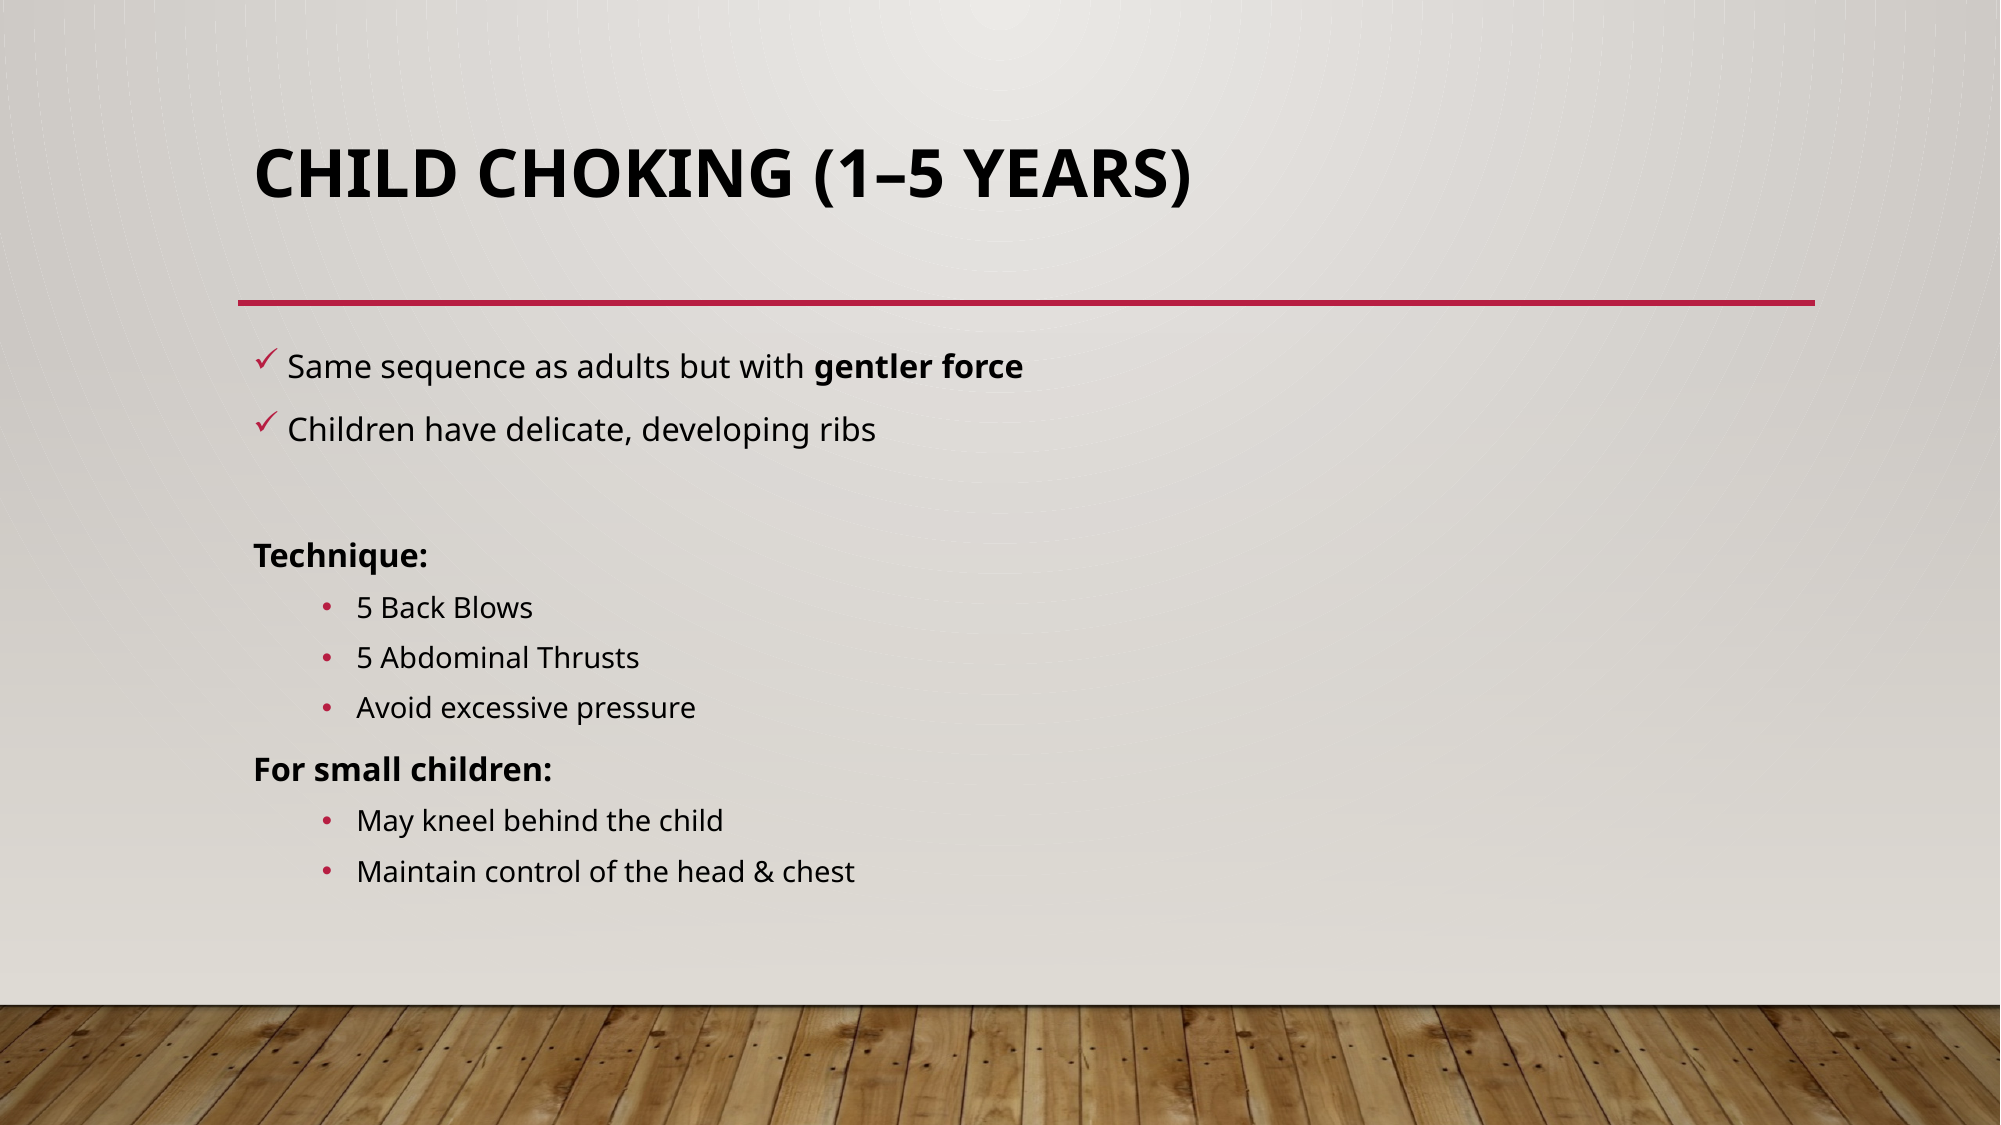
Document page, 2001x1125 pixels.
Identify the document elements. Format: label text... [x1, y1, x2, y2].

title Child Choking (1–5 Years) [238, 131, 1814, 305]
picture [0, 1005, 2000, 1125]
list Same sequence as adults but with gentler force Children have delicate, developing ribs Technique: 5 Back Blows 5 Abdominal Thrusts Avoid excessive pressure For small children: May kneel behind the child Maintain control of the head & chest [238, 330, 1814, 897]
